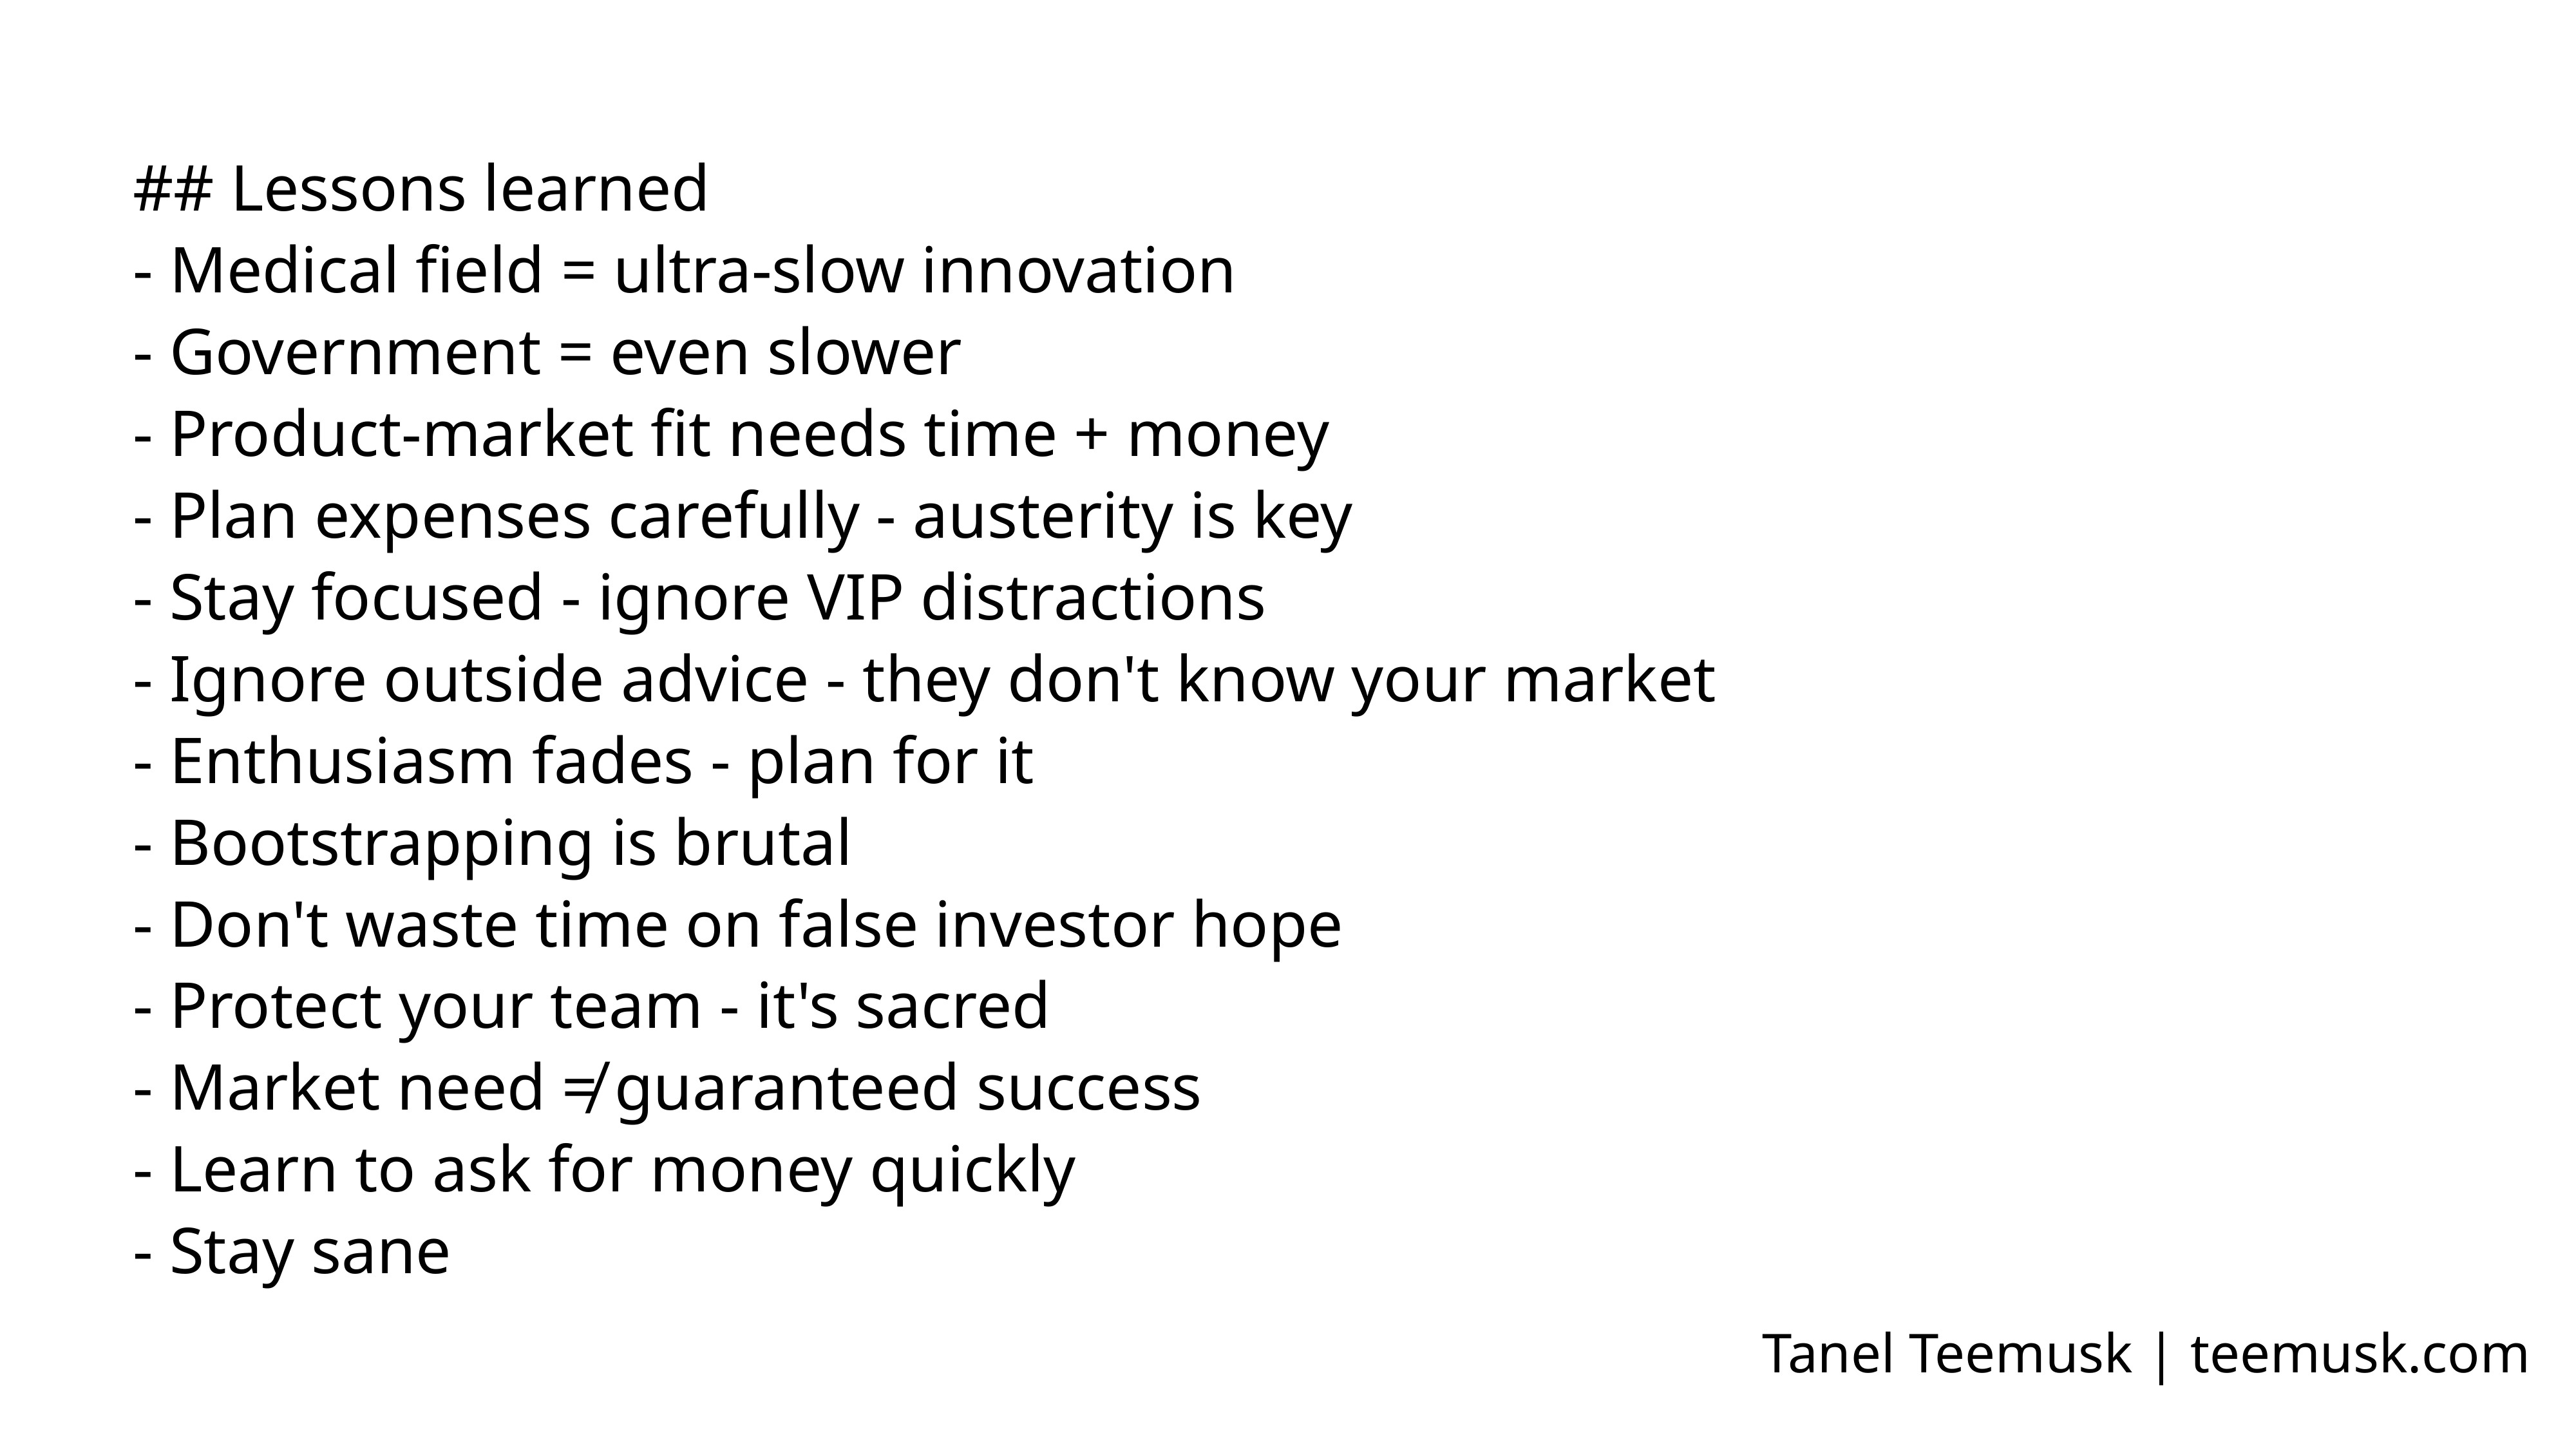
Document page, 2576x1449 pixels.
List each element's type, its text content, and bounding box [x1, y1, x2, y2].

text_box Tanel Teemusk | teemusk.com [1756, 1320, 2537, 1390]
list ## Lessons learned 🧑‍🎓 - Medical field = ultra-slow innovation - Government = even slower - Product-market fit needs time + money - Plan expenses carefully - austerity is key - Stay focused - ignore VIP distractions - Ignore outside advice - they don't know your market - Enthusiasm fades - plan for it - Bootstrapping is brutal - Don't waste time on false investor hope - Protect your team - it's sacred - Market need ≠ guaranteed success - Learn to ask for money quickly - Stay sane [127, 149, 2449, 1321]
